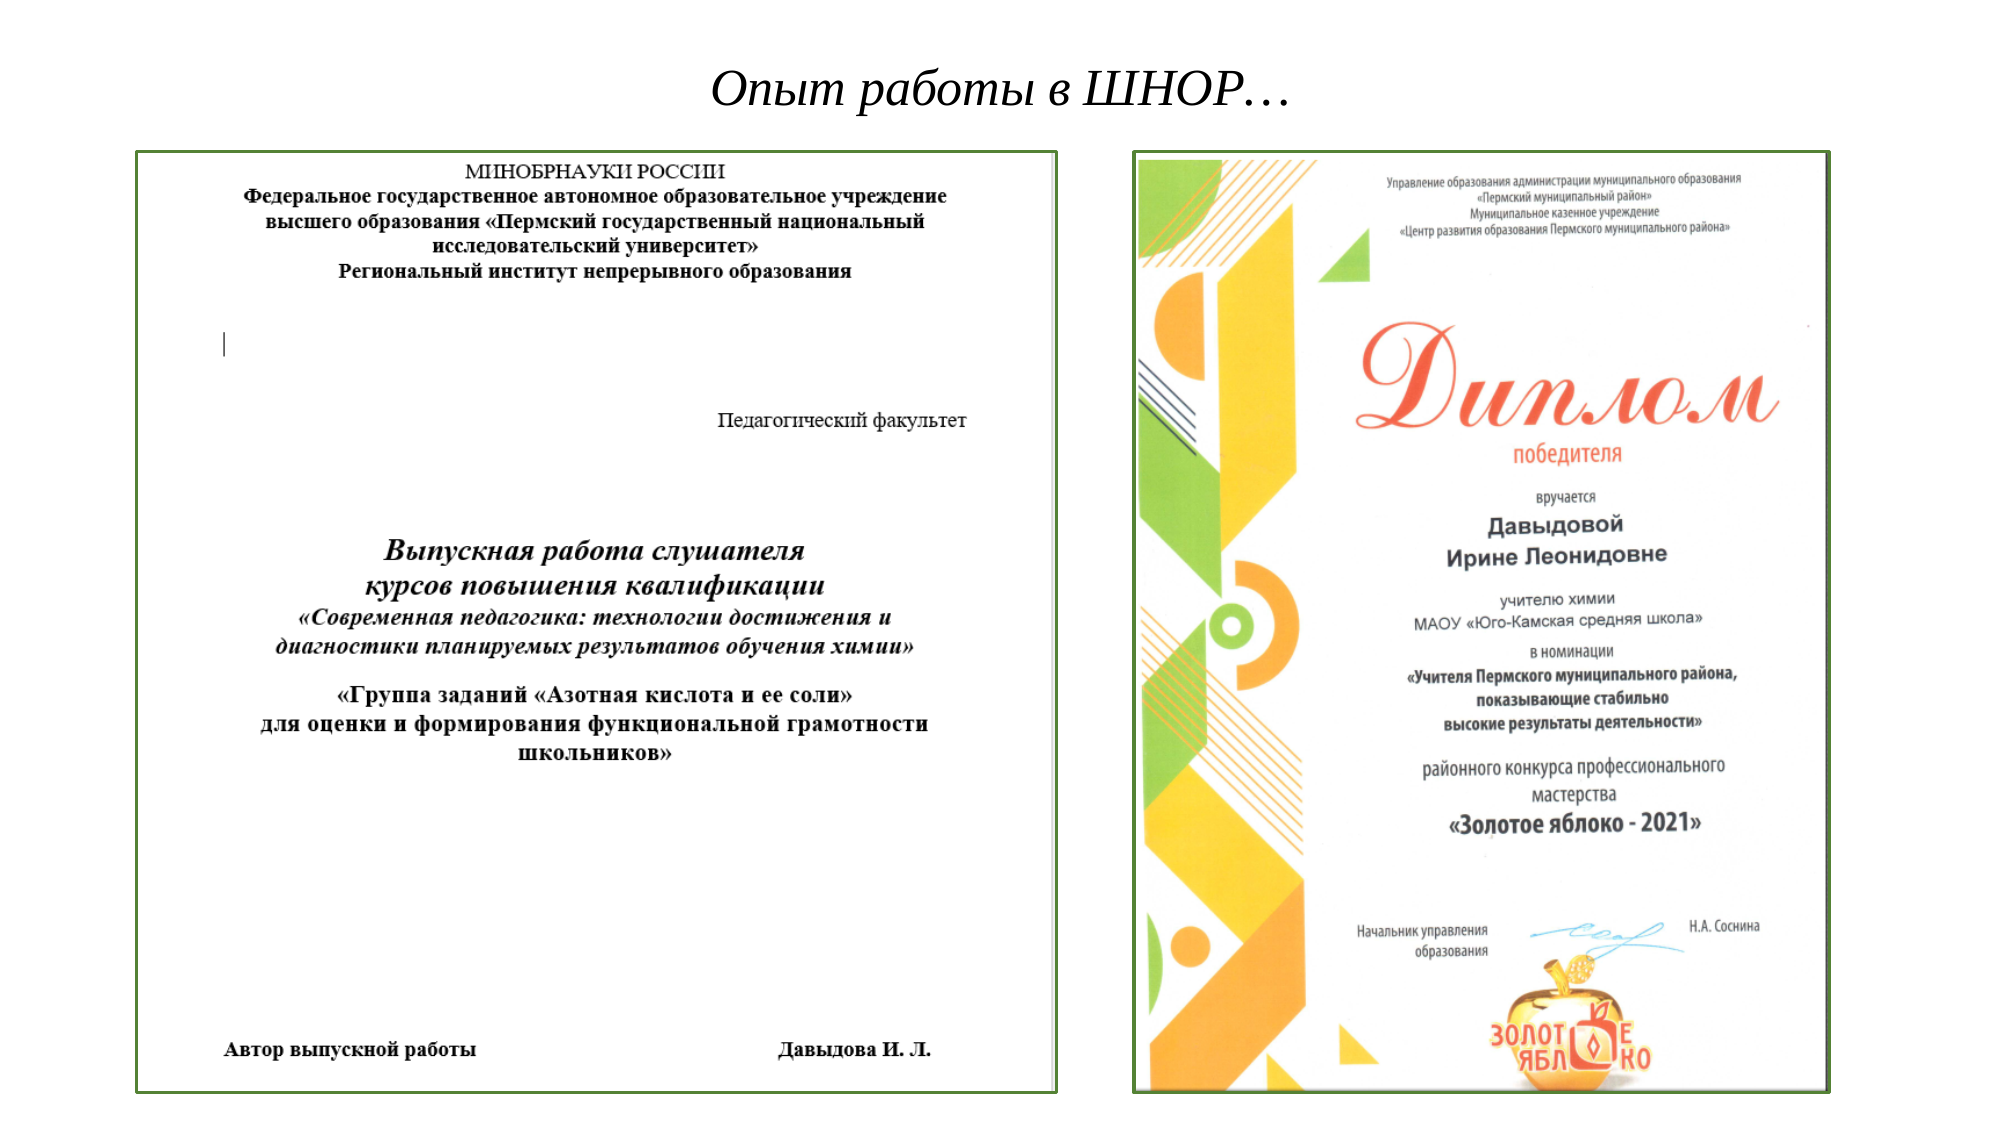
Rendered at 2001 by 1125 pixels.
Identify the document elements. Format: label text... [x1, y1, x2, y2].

title Опыт работы в ШНОР… [138, 35, 1864, 142]
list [1135, 153, 1828, 1092]
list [138, 153, 1055, 1092]
